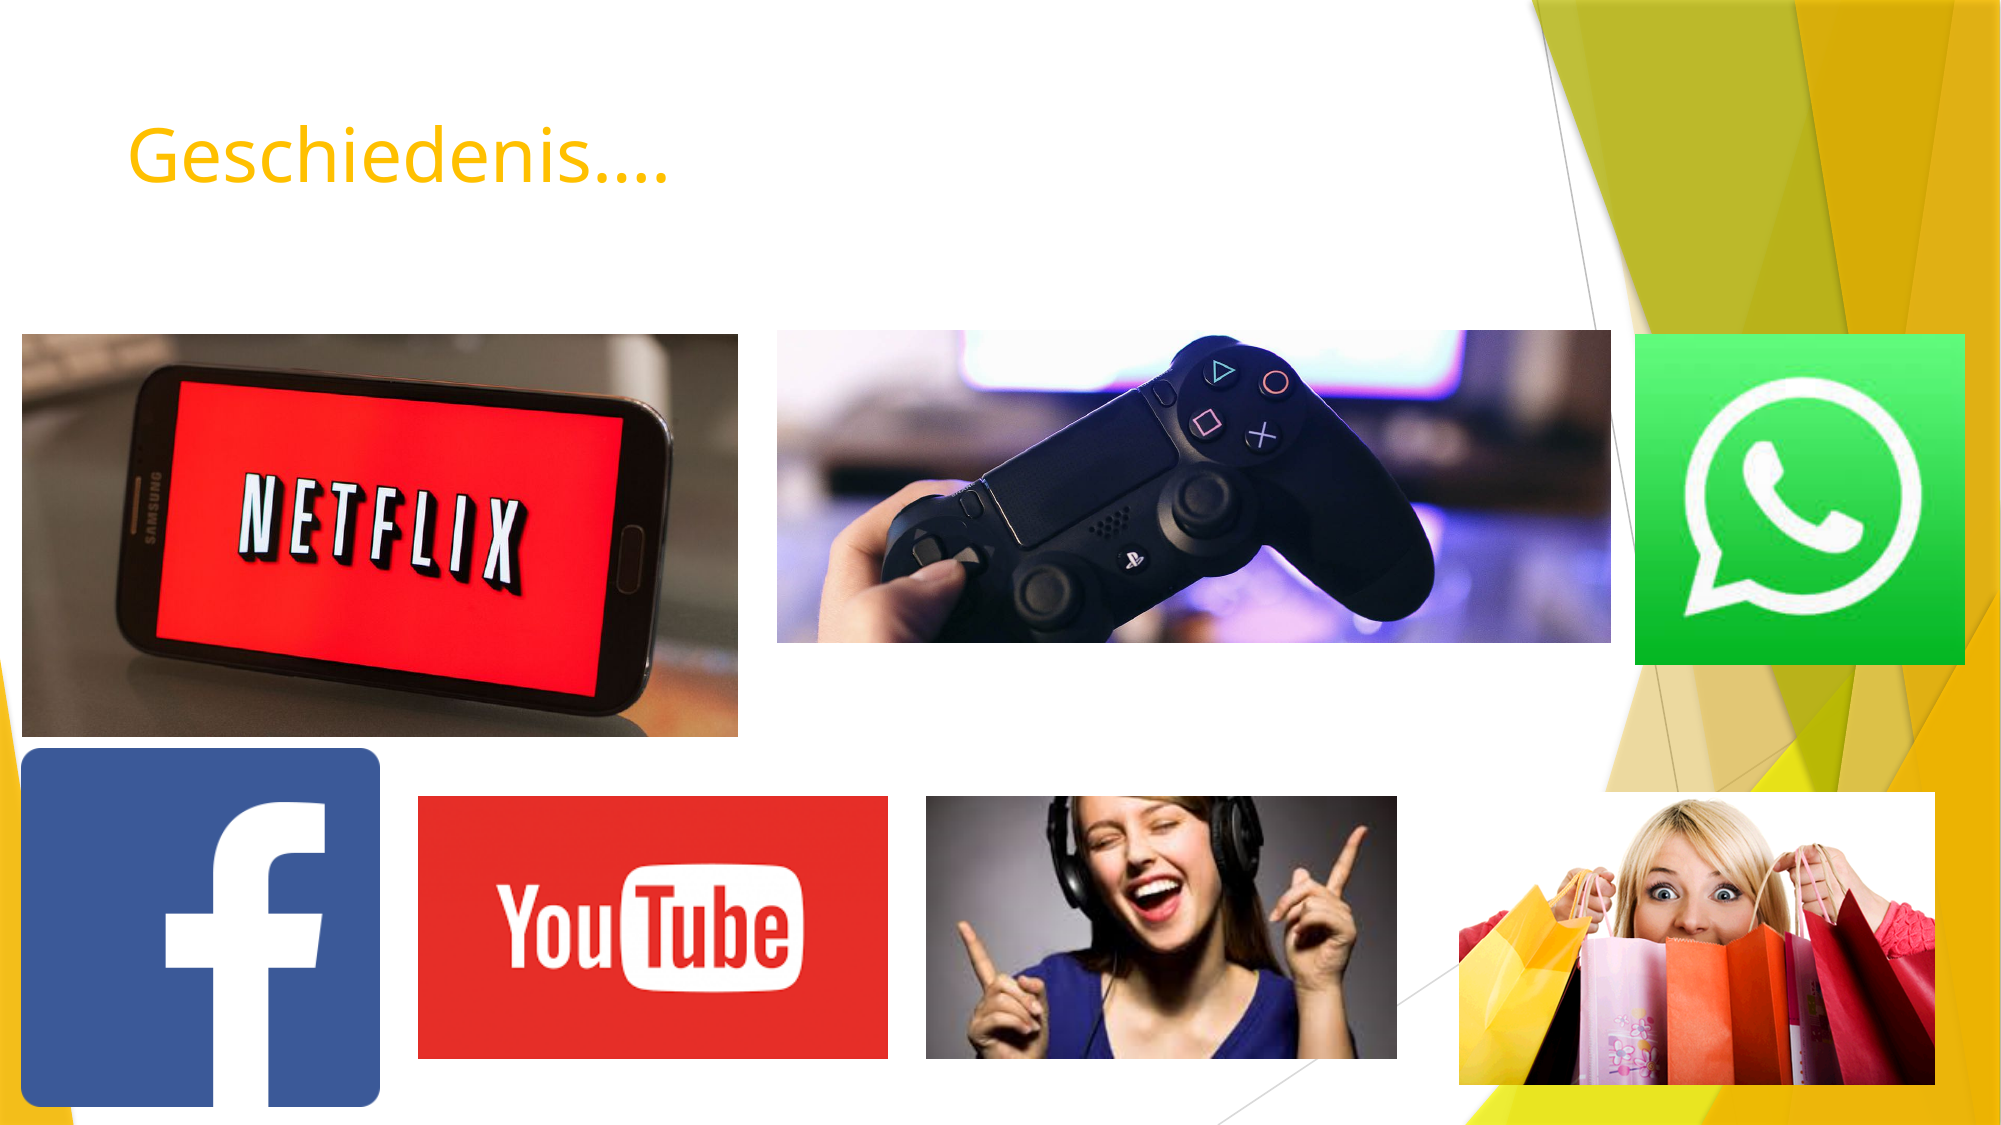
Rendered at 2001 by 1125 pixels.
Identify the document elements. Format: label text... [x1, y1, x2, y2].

picture [1458, 791, 1936, 1086]
picture [20, 748, 381, 1108]
picture [21, 333, 738, 737]
title Geschiedenis…. [111, 99, 1522, 317]
picture [925, 795, 1397, 1060]
picture [776, 329, 1611, 644]
picture [1634, 333, 1966, 665]
picture [417, 795, 888, 1060]
